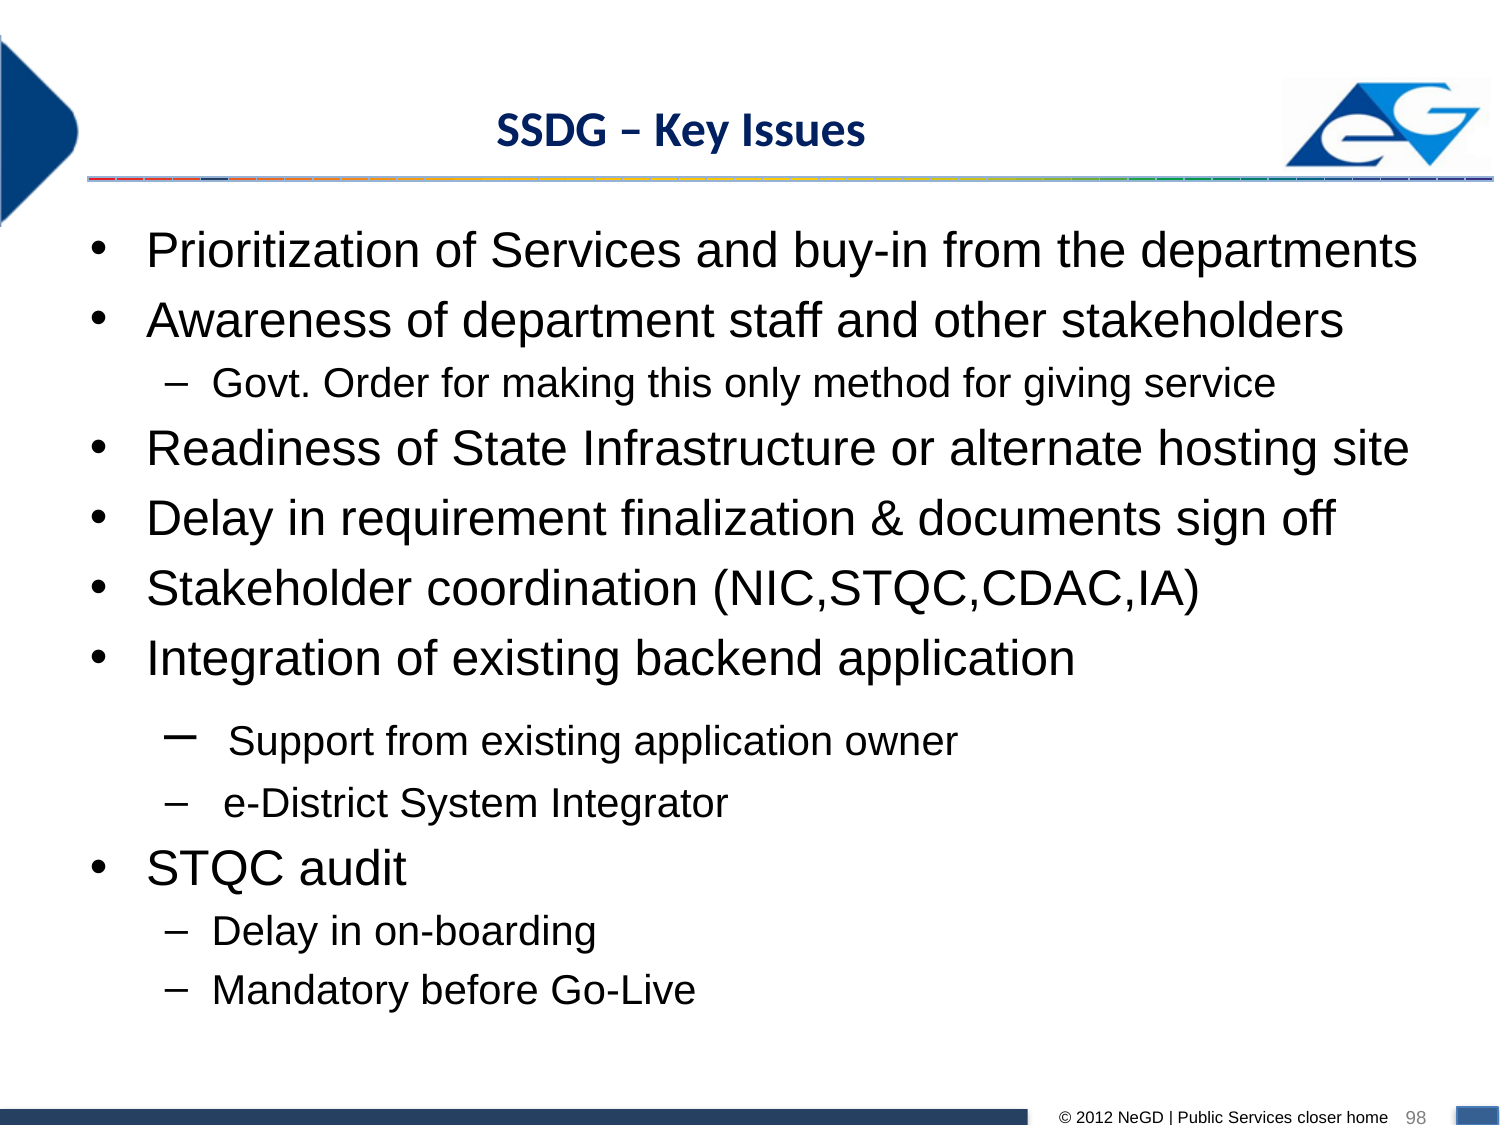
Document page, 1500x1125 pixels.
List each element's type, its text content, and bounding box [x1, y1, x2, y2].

text_box SSDG – Key Issues [0, 88, 1388, 164]
picture [0, 164, 82, 227]
picture [1282, 77, 1491, 172]
picture [0, 35, 82, 88]
text_box [24, 200, 1463, 302]
text_box Prioritization of Services and buy-in from the departments Awareness of department staff and other stakeholders Govt. Order for making this only method for giving service Readiness of State Infrastructure or alternate hosting site Delay in requirement finalization & documents sign off Stakeholder coordination (NIC,STQC,CDAC,IA) Integration of existing backend application Support from existing application owner e-District System Integrator STQC audit Delay in on-boarding Mandatory before Go-Live [75, 210, 1459, 1050]
